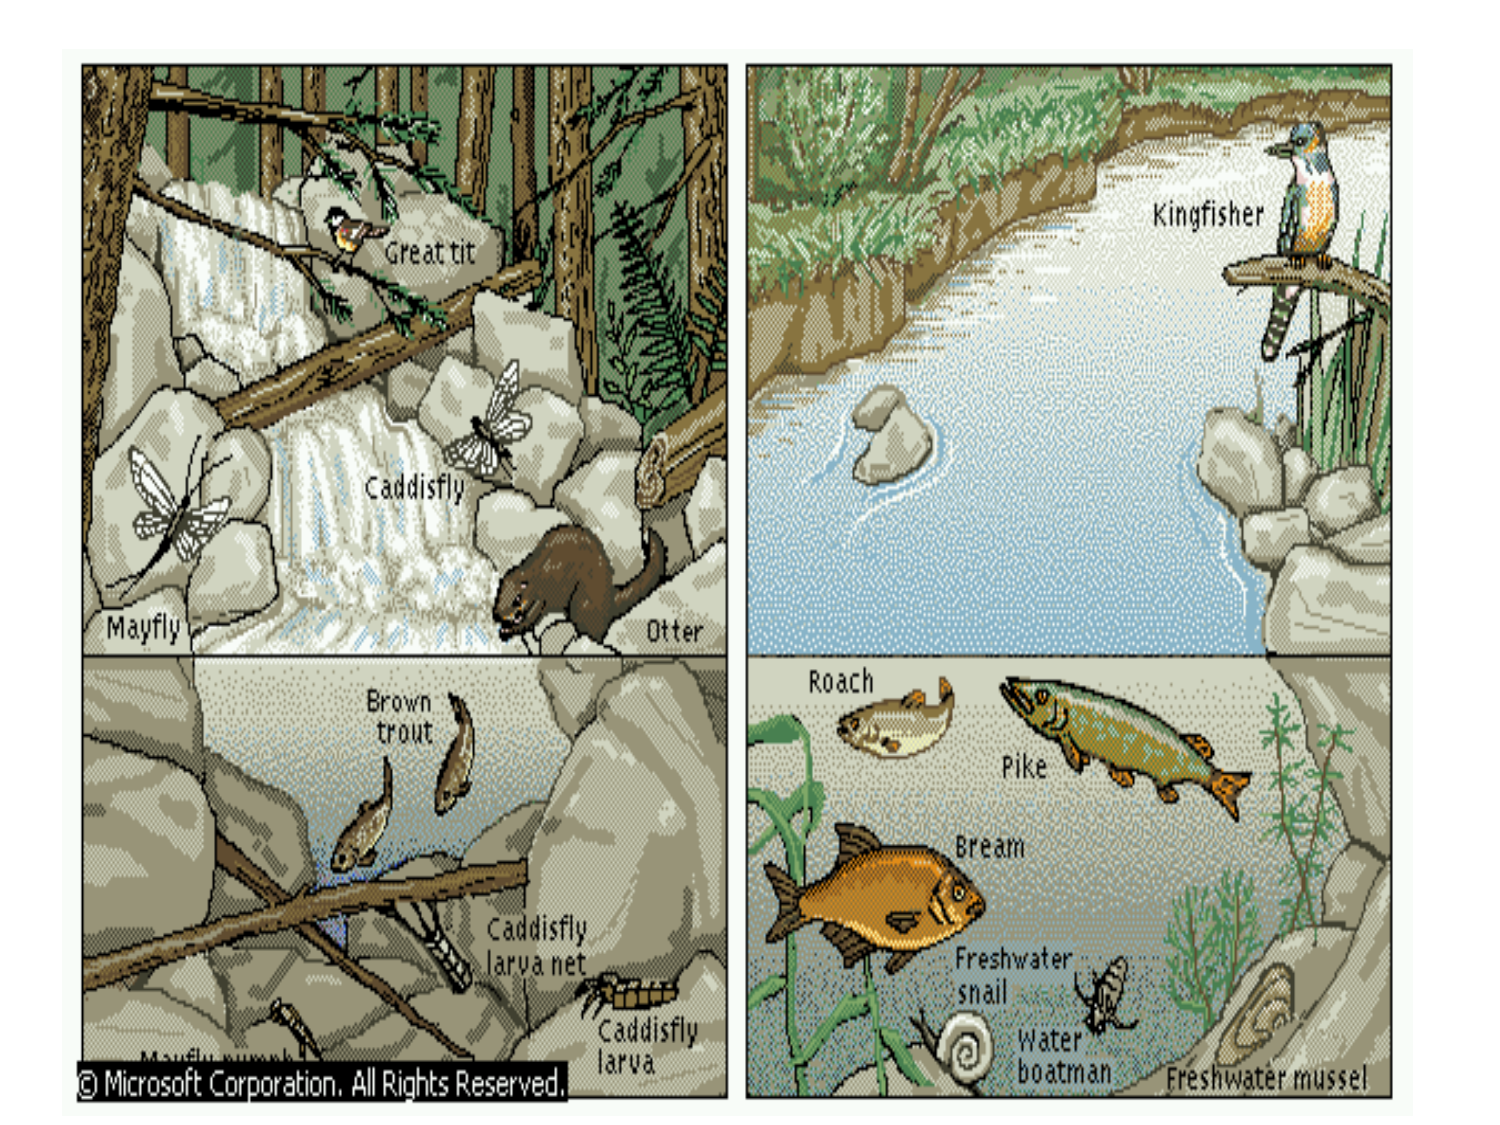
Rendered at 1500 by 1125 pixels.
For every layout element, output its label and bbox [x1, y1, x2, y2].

picture [62, 49, 1413, 1116]
